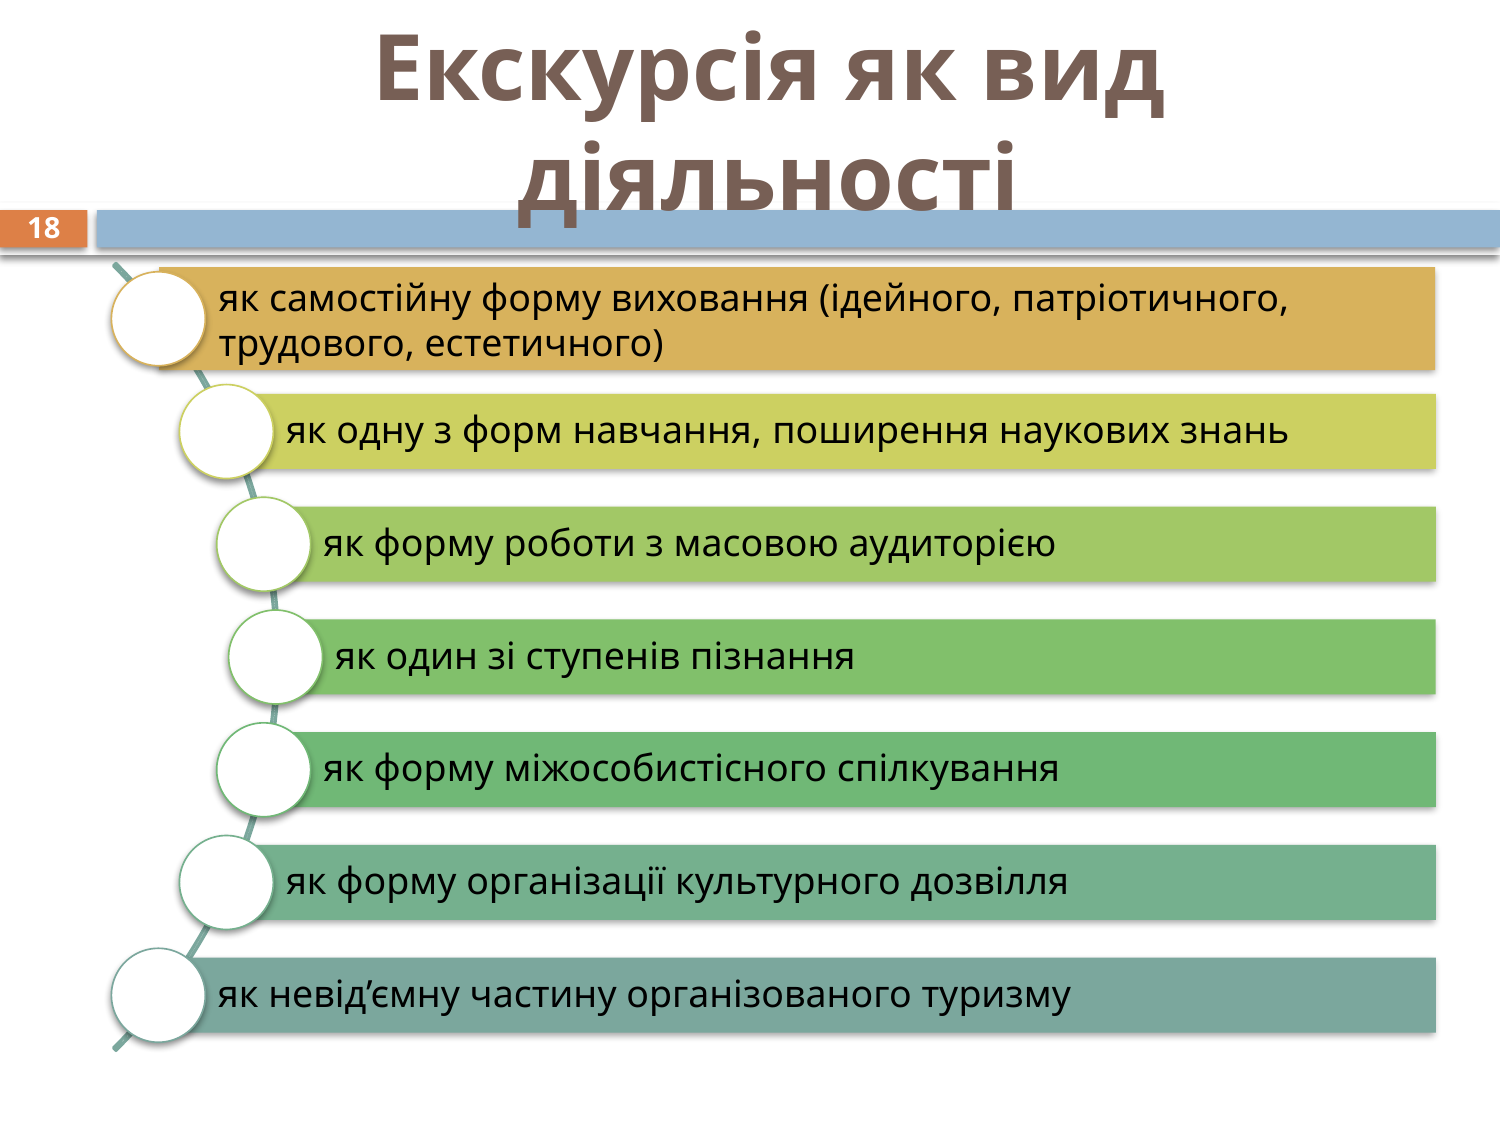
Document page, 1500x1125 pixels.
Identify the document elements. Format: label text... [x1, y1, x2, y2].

slide_number 18 [0, 208, 88, 249]
title Екскурсія як вид діяльності [100, 37, 1438, 200]
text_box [100, 243, 1448, 1071]
